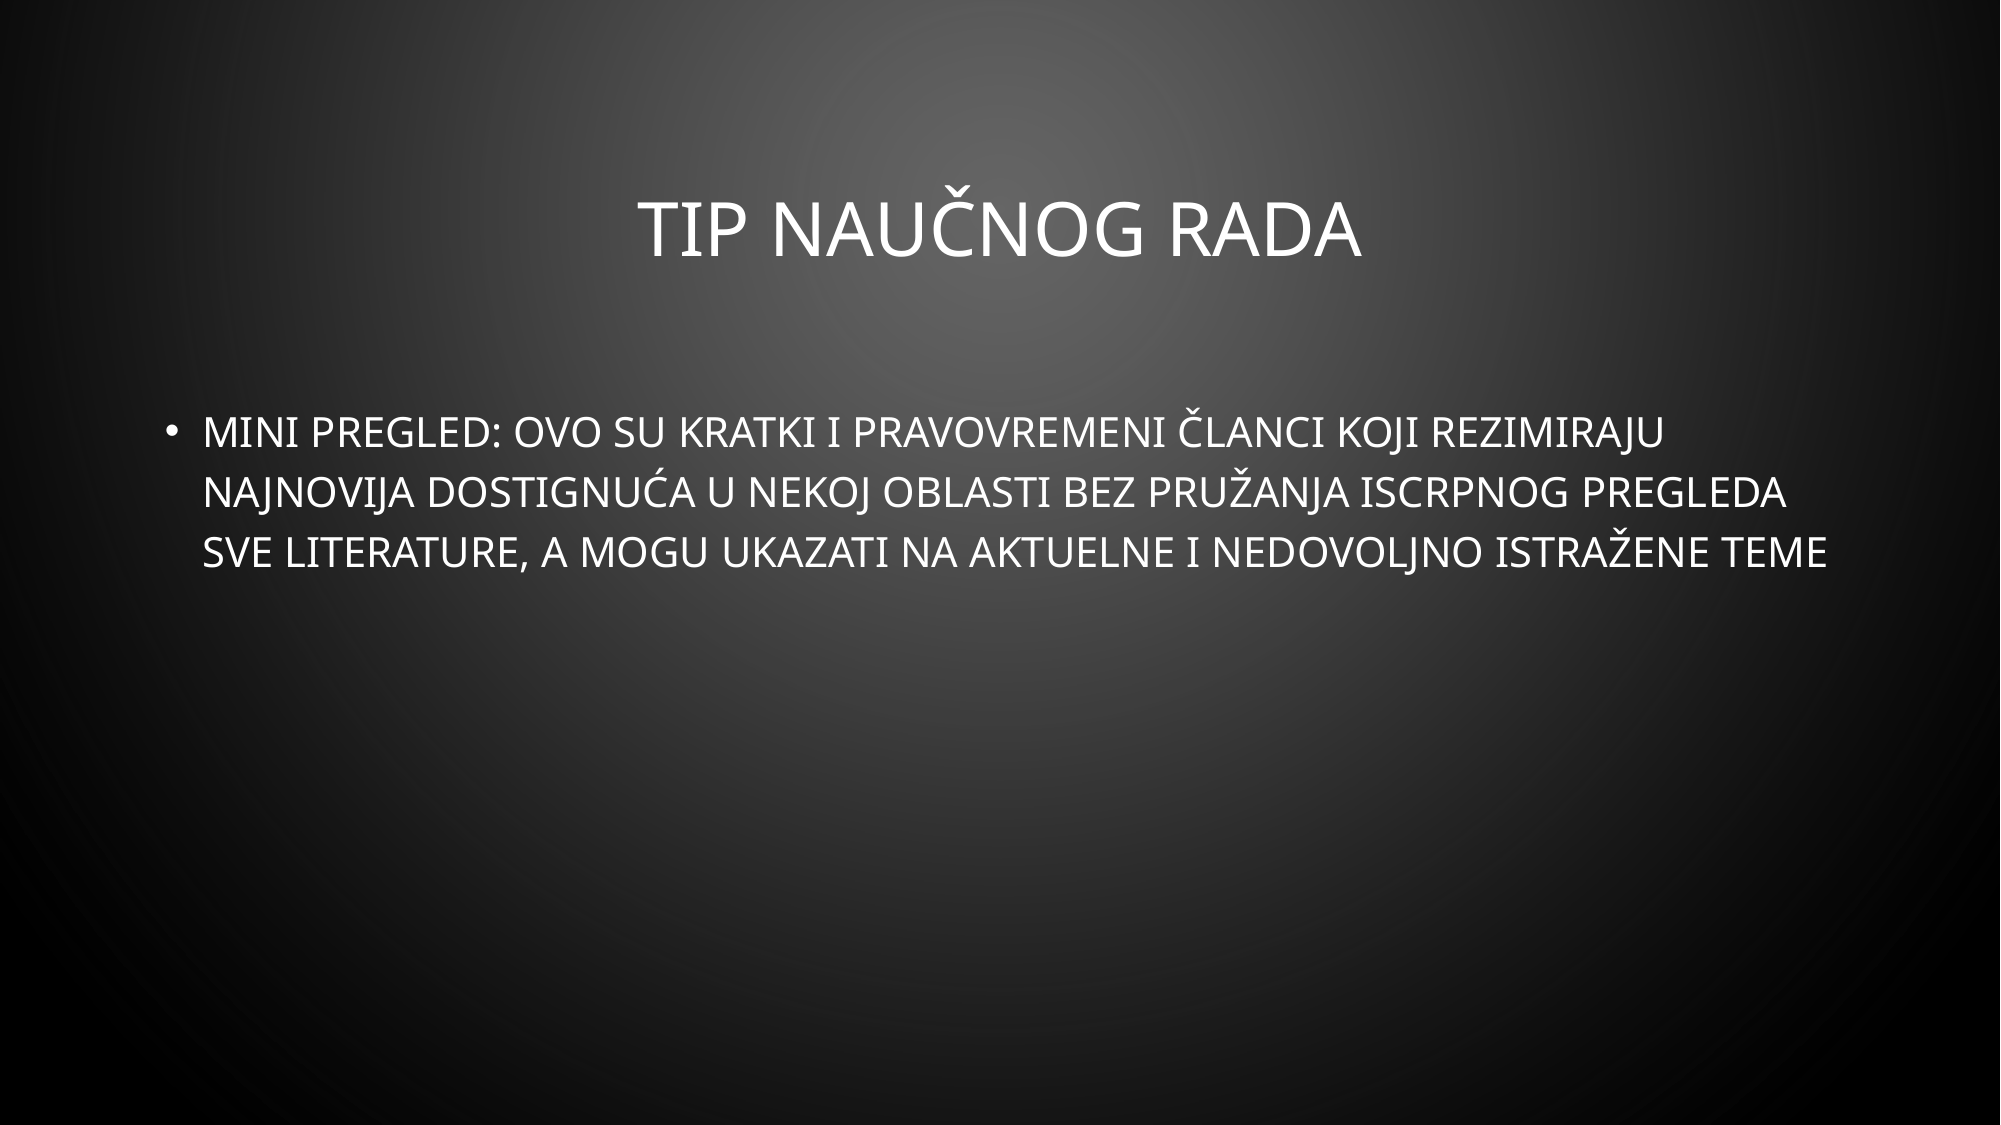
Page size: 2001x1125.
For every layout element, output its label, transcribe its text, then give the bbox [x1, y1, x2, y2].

list Mini pregled: ovo su kratki i pravovremeni članci koji rezimiraju najnovija dostignuća u nekoj oblasti bez pružanja iscrpnog pregleda sve literature, a mogu ukazati na aktuelne i nedovoljno istražene teme [149, 388, 1851, 950]
title Tip naučnog rada [149, 101, 1851, 364]
picture [0, 0, 2000, 1125]
